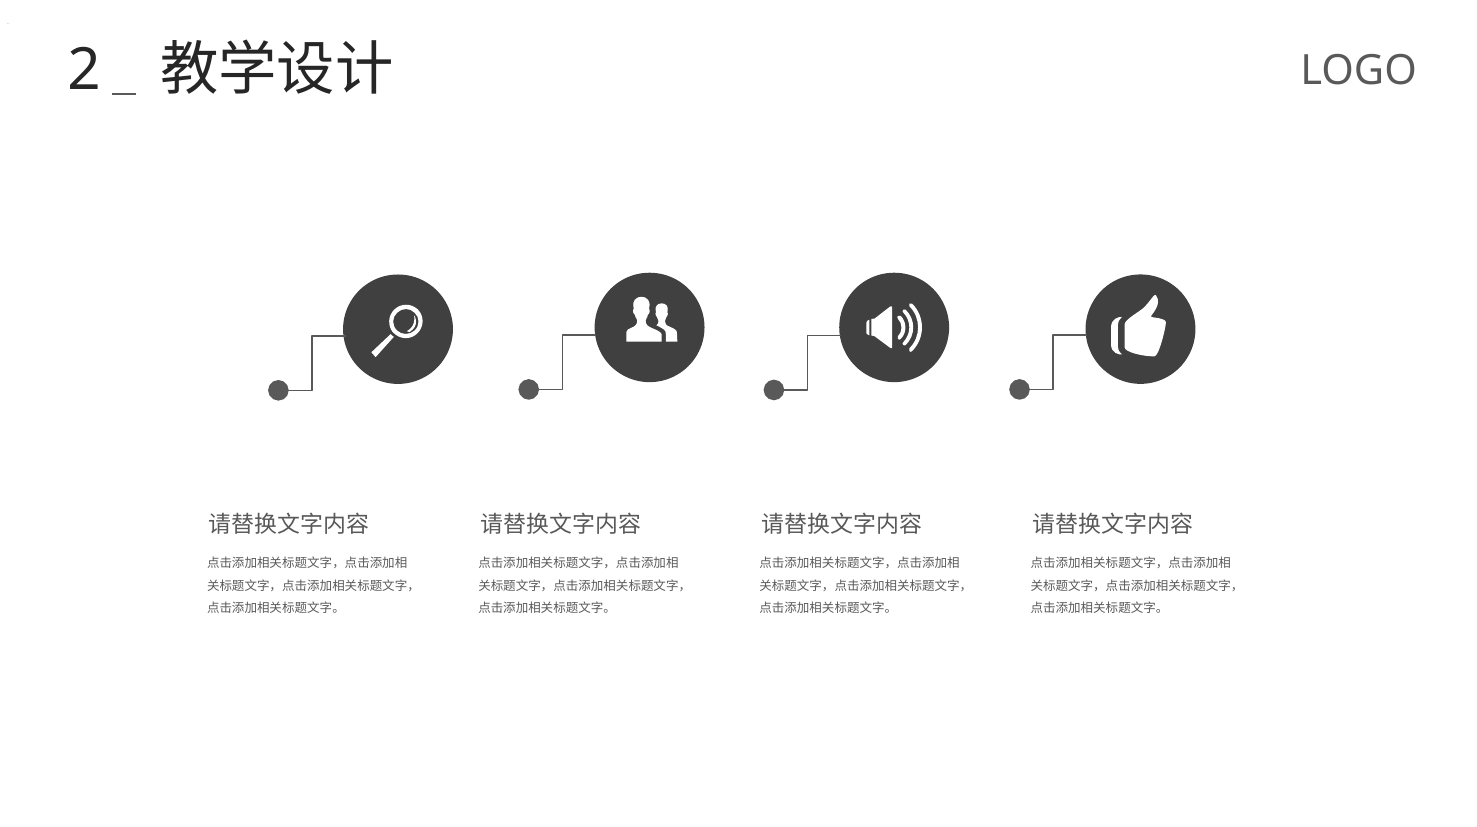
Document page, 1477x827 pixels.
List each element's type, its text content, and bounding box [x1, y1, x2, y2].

text_box 2 教学设计 [5, 23, 455, 109]
text_box 点击添加相关标题文字，点击添加相关标题文字，点击添加相关标题文字，点击添加相关标题文字。 [748, 542, 981, 621]
text_box 点击添加相关标题文字，点击添加相关标题文字，点击添加相关标题文字，点击添加相关标题文字。 [1020, 542, 1252, 621]
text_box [278, 335, 346, 391]
text_box 请替换文字内容 [198, 503, 381, 542]
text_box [594, 272, 705, 383]
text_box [773, 335, 842, 391]
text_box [1085, 274, 1196, 385]
text_box 请替换文字内容 [469, 503, 652, 542]
text_box LOGO [1256, 35, 1461, 101]
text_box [528, 334, 597, 390]
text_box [1019, 334, 1087, 390]
text_box 点击添加相关标题文字，点击添加相关标题文字，点击添加相关标题文字，点击添加相关标题文字。 [196, 542, 428, 621]
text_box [838, 272, 950, 383]
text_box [342, 274, 454, 385]
text_box 点击添加相关标题文字，点击添加相关标题文字，点击添加相关标题文字，点击添加相关标题文字。 [467, 542, 700, 621]
text_box 请替换文字内容 [750, 503, 933, 542]
text_box 请替换文字内容 [1022, 503, 1205, 542]
